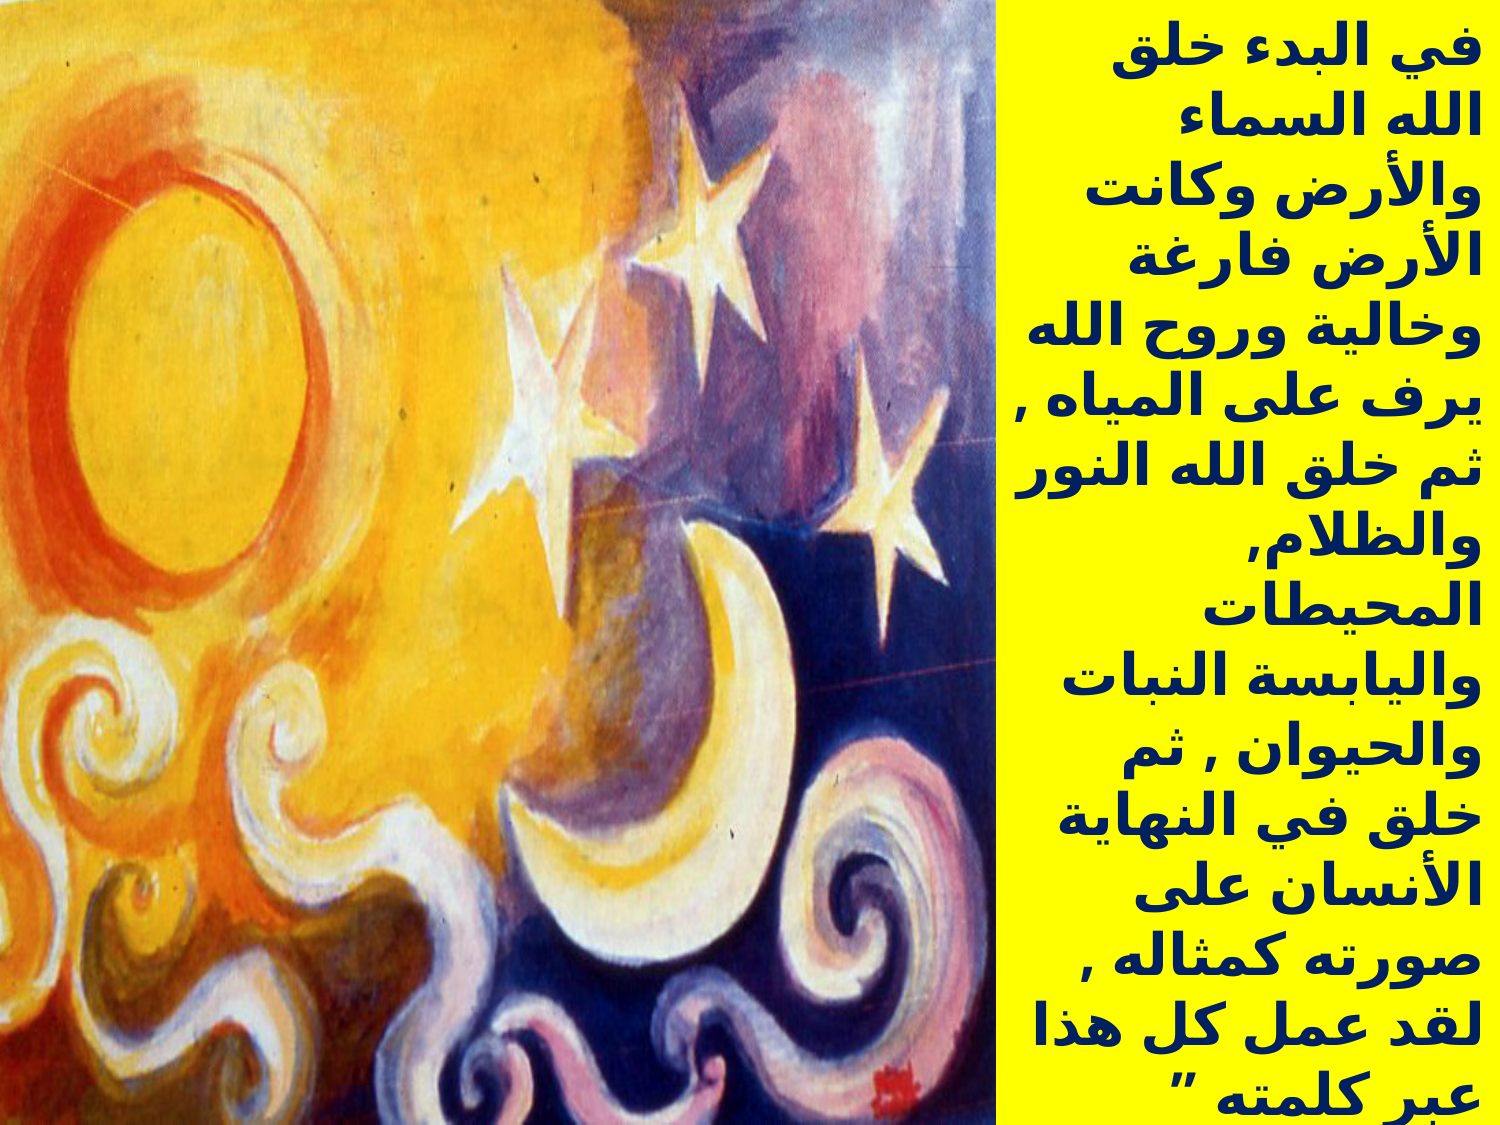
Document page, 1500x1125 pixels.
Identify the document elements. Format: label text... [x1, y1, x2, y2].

text_box في البدء خلق الله السماء والأرض وكانت الأرض فارغة وخالية وروح الله يرف على المياه , ثم خلق الله النور والظلام, المحيطات واليابسة النبات والحيوان , ثم خلق في النهاية الأنسان على صورته كمثاله , لقد عمل كل هذا عبر كلمته ” ليكن“ وقد رأى الله أن هذا حسن“ . خلق الله الأنسان على صورته على صورة الله خلقه ذكرا وأنثى خلقهما“.(تك:1) [999, 0, 1500, 1125]
picture [0, 0, 997, 1125]
